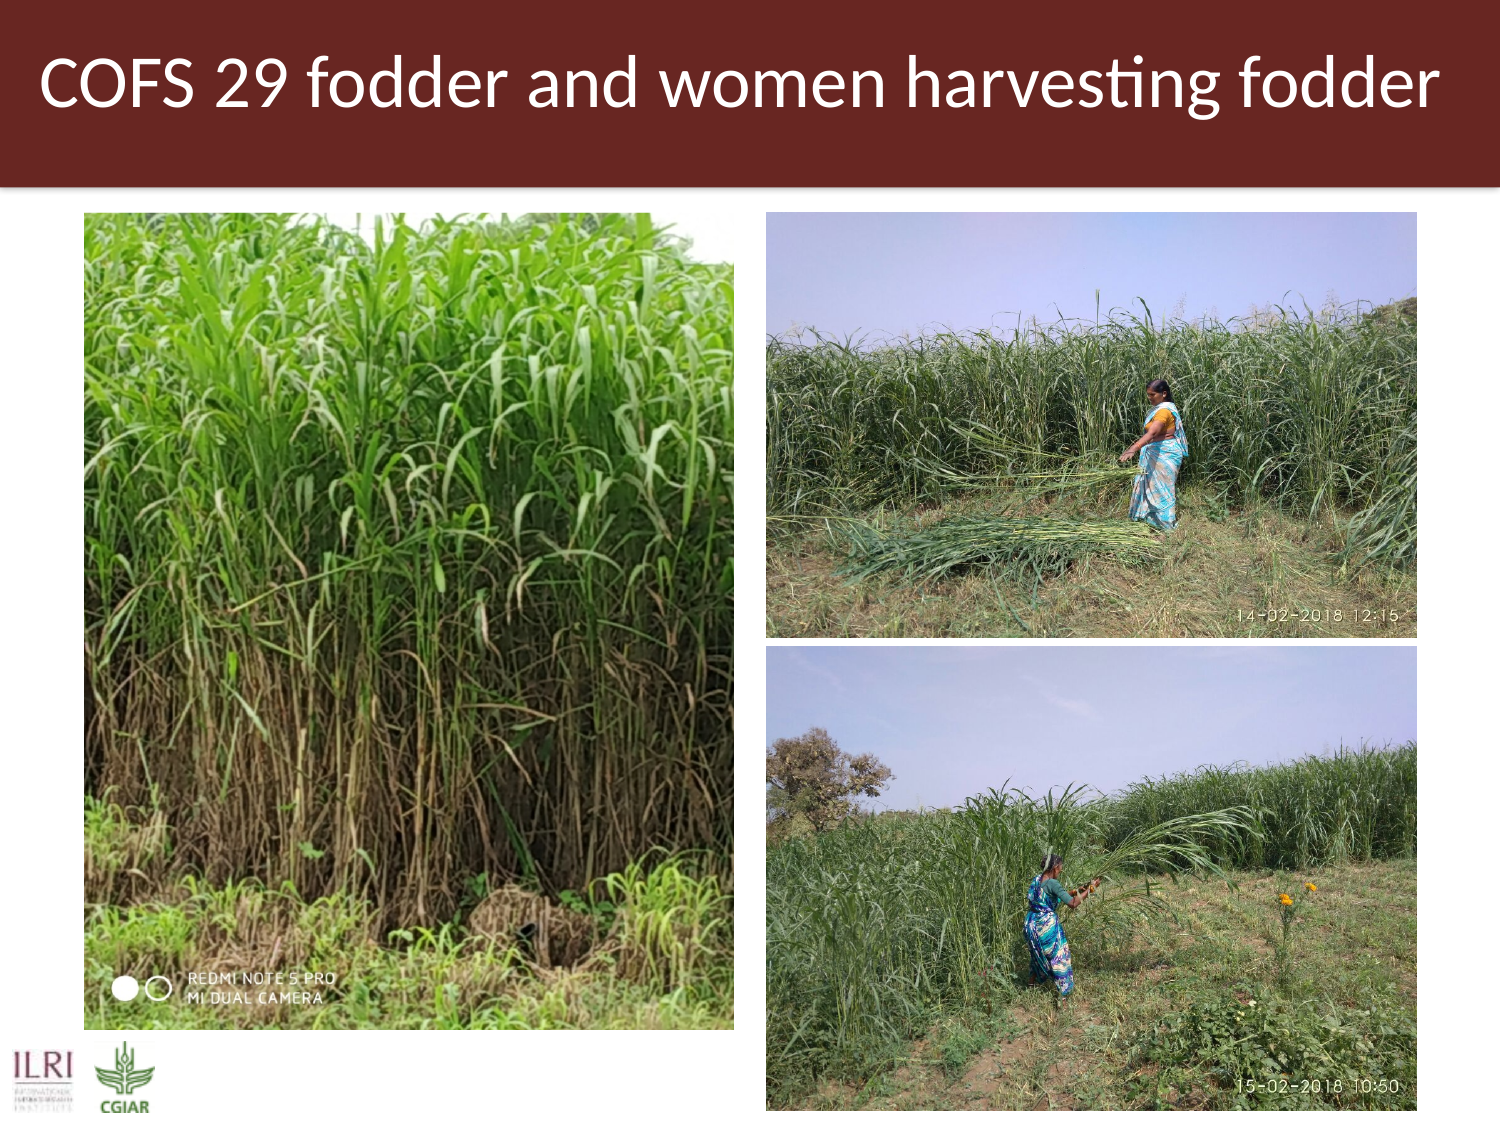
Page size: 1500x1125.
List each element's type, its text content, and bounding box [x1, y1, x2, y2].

picture [0, 212, 1417, 1029]
picture [12, 1049, 74, 1113]
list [765, 646, 1417, 1111]
picture [94, 1041, 155, 1113]
title COFS 29 fodder and women harvesting fodder [24, 24, 1475, 213]
